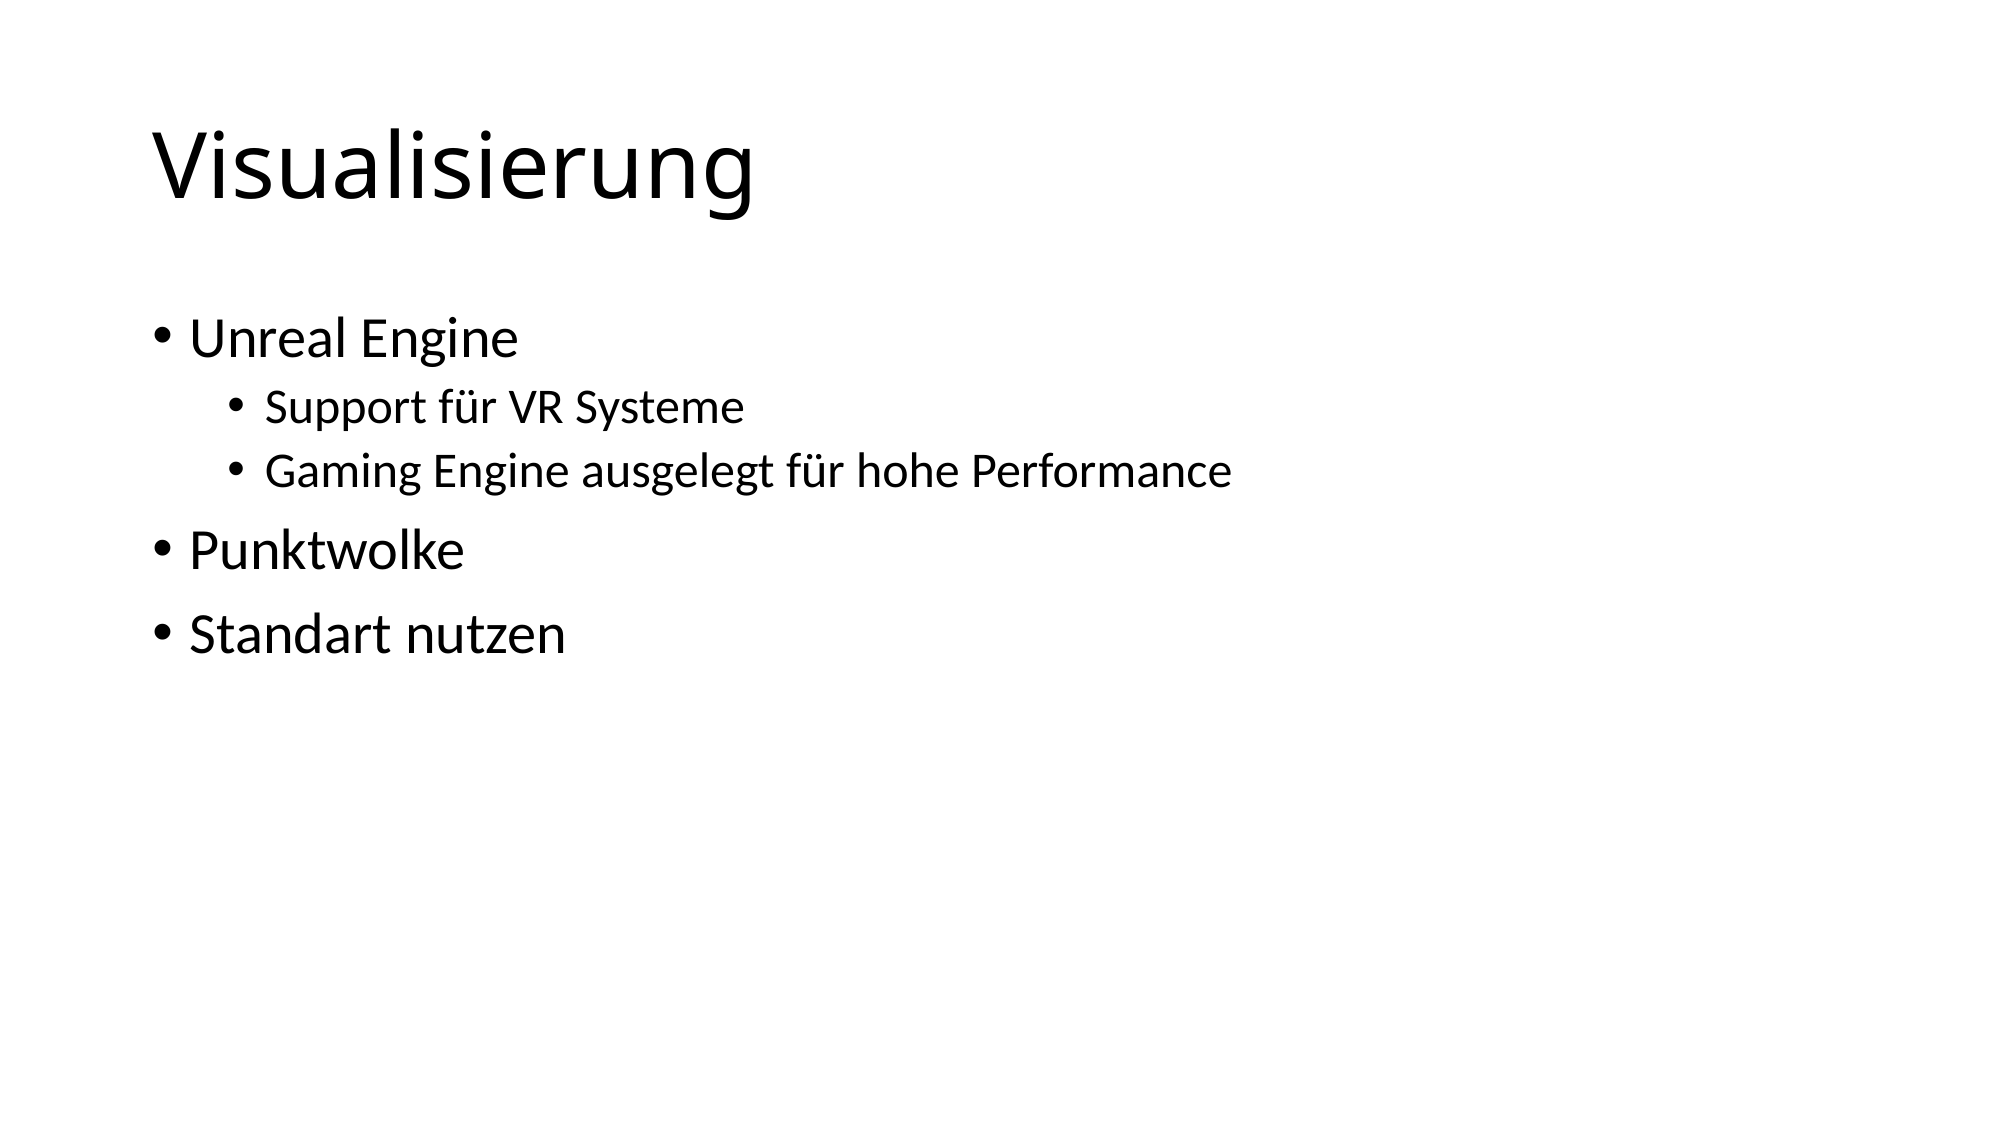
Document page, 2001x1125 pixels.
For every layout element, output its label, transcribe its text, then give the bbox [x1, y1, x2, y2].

list Unreal Engine Support für VR Systeme Gaming Engine ausgelegt für hohe Performance Punktwolke Standart nutzen [137, 299, 1863, 1014]
title Visualisierung [137, 59, 1863, 278]
